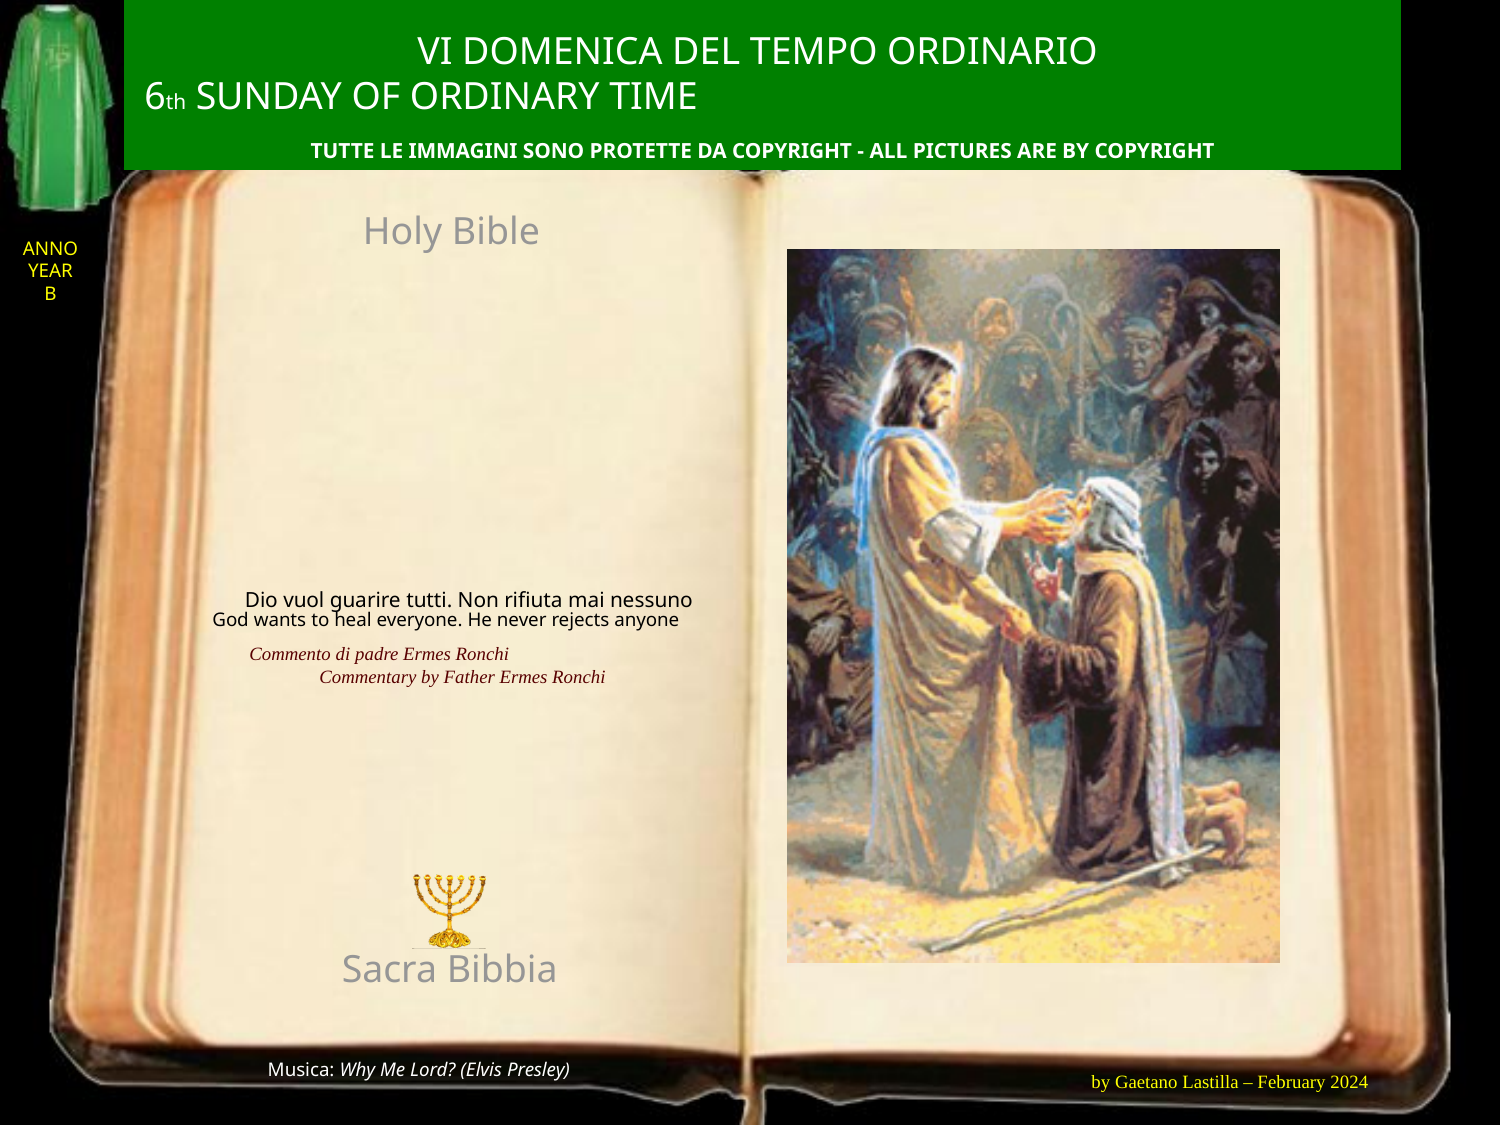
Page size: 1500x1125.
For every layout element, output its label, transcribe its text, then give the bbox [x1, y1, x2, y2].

text_box Commento di padre Ermes Ronchi Commentary by Father Ermes Ronchi [206, 638, 719, 695]
text_box Musica: Why Me Lord? (Elvis Presley) [62, 1050, 775, 1088]
picture [0, 0, 1500, 1125]
text_box Sacra Bibbia [187, 937, 713, 998]
text_box VI DOMENICA DEL TEMPO ORDINARIO 6th SUNDAY OF ORDINARY TIME TUTTE LE IMMAGINI SONO PROTETTE DA COPYRIGHT - ALL PICTURES ARE BY COPYRIGHT [124, 0, 1400, 170]
text_box Dio vuol guarire tutti. Non rifiuta mai nessuno [206, 579, 732, 600]
text_box ANNO YEAR B [7, 229, 93, 312]
text_box by Gaetano Lastilla – February 2024 [924, 1062, 1500, 1100]
text_box God wants to heal everyone. He never rejects anyone [187, 600, 787, 638]
text_box Holy Bible [348, 199, 556, 260]
